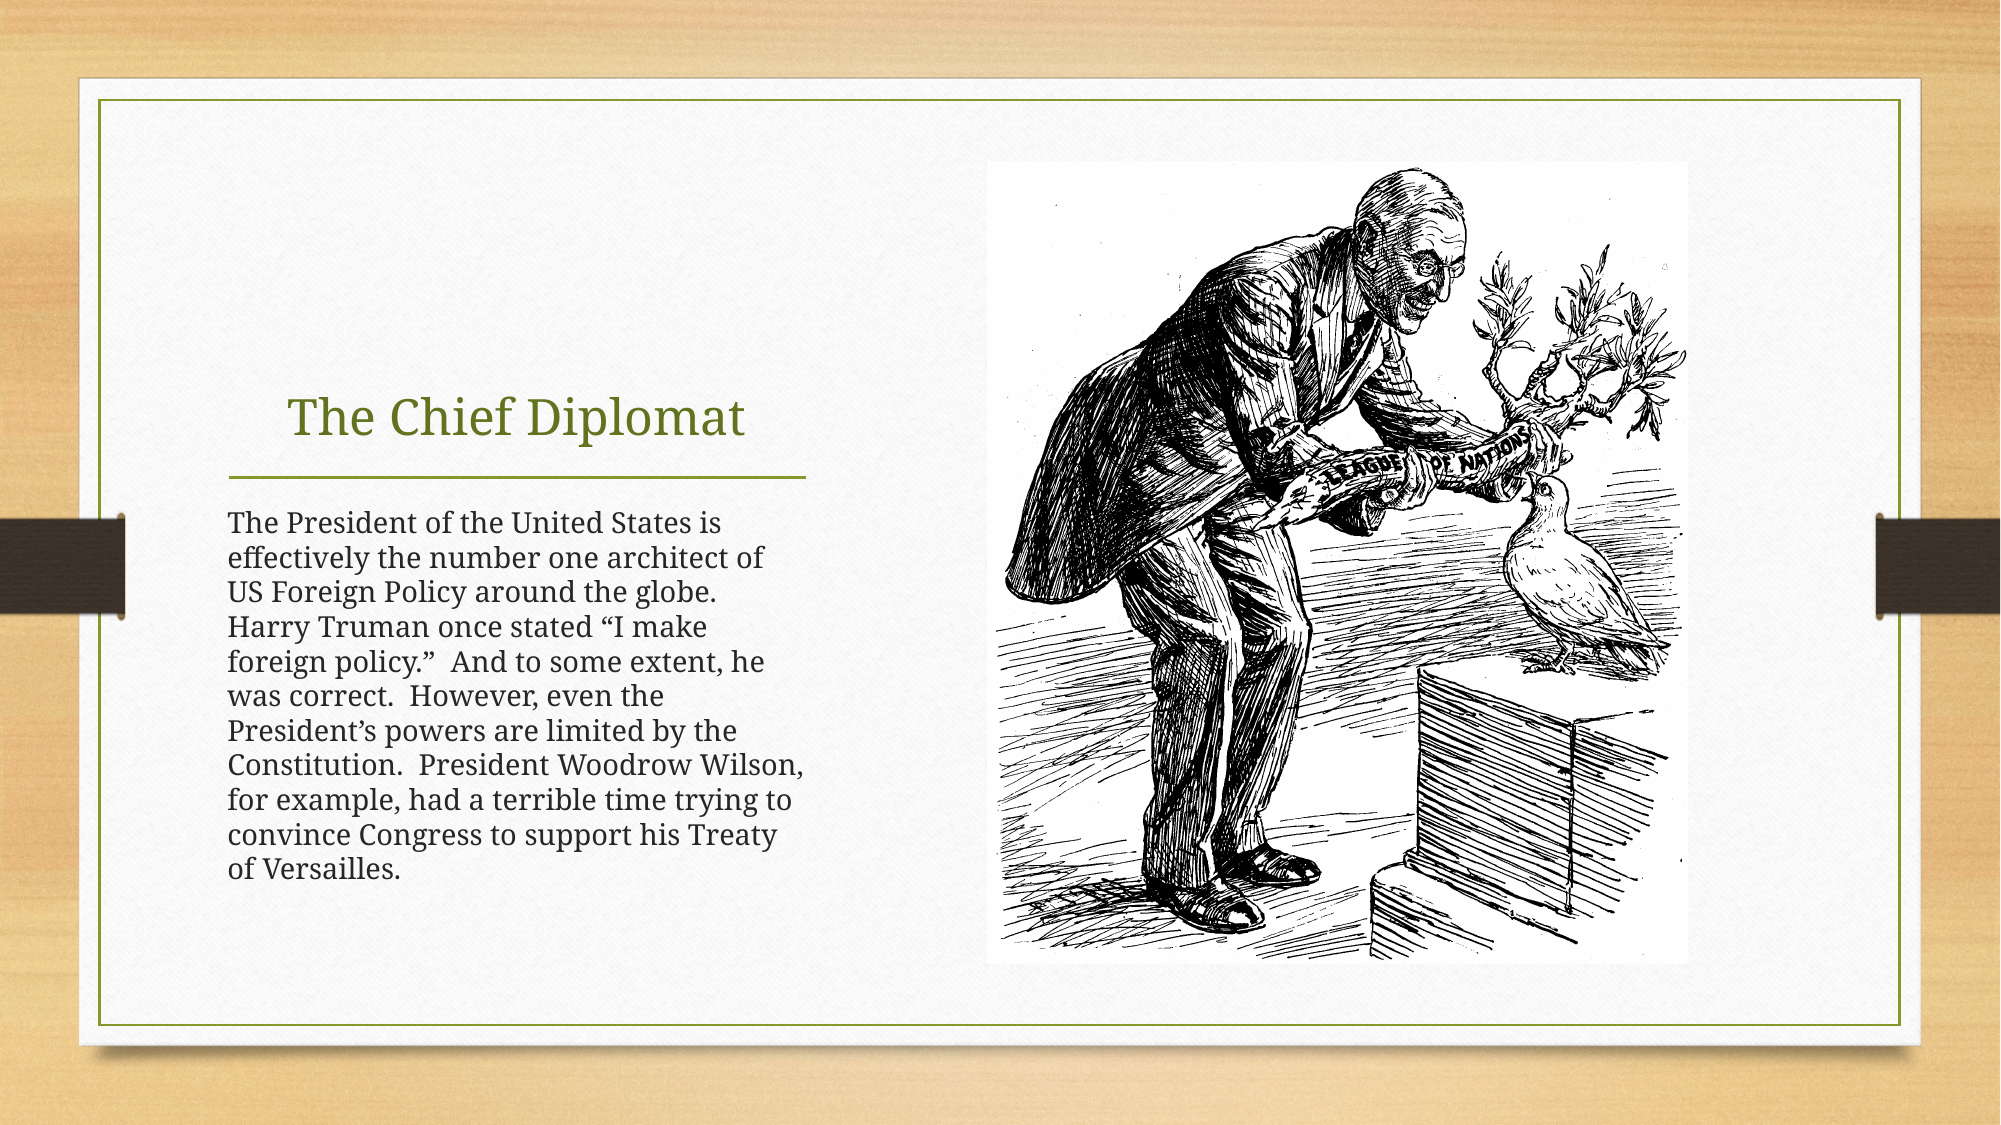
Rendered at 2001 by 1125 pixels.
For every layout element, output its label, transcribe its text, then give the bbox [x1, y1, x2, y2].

picture [0, 0, 2001, 1125]
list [987, 160, 1688, 965]
list The President of the United States is effectively the number one architect of US Foreign Policy around the globe. Harry Truman once stated “I make foreign policy.” And to some extent, he was correct. However, even the President’s powers are limited by the Constitution. President Woodrow Wilson, for example, had a terrible time trying to convince Congress to support his Treaty of Versailles. [212, 497, 823, 898]
title The Chief Diplomat [212, 227, 823, 453]
